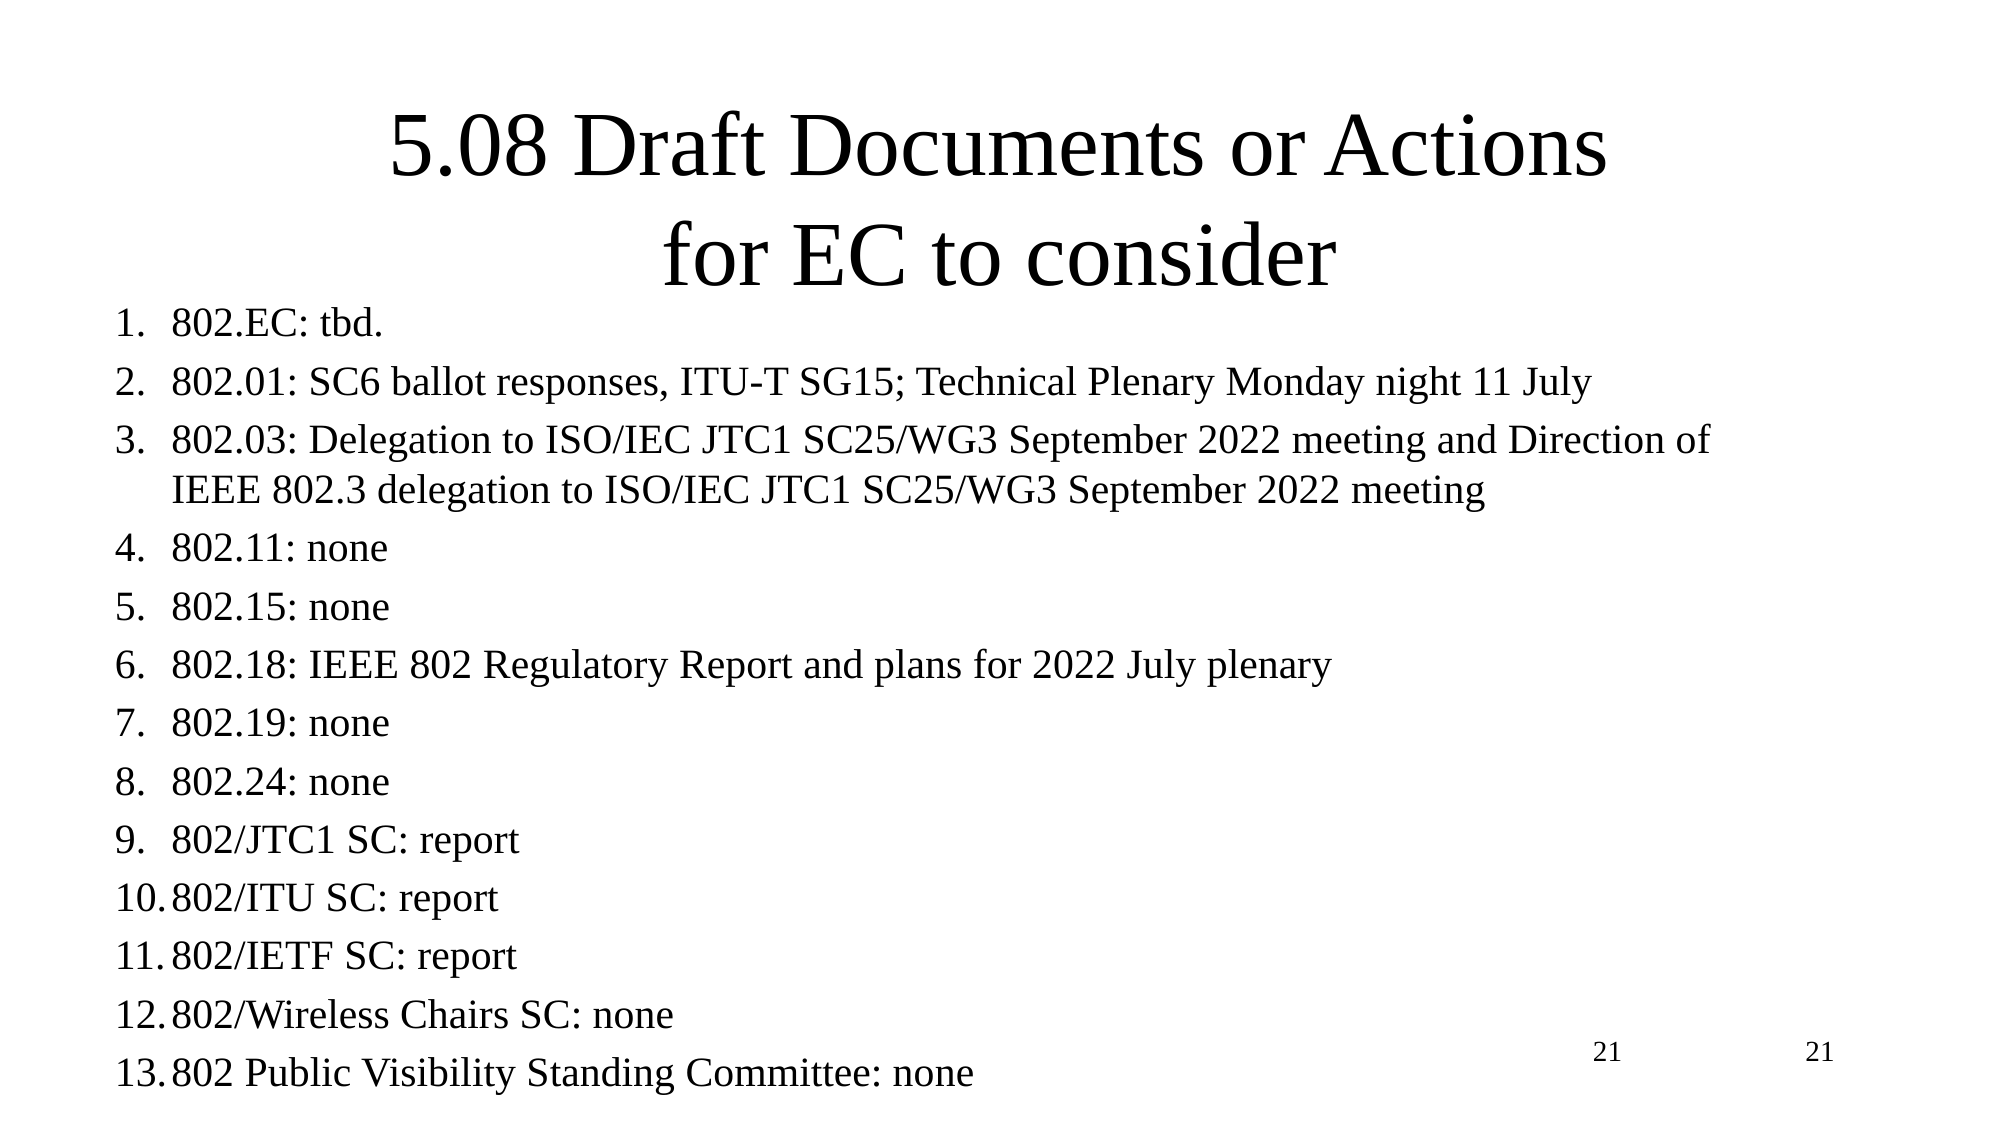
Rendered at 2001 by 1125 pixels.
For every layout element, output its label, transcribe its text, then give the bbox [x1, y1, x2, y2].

slide_number 21 [1433, 1024, 1851, 1101]
text_box 21 [1324, 1024, 1638, 1100]
text_box 802.EC: tbd. 802.01: SC6 ballot responses, ITU-T SG15; Technical Plenary Monday night 11 July 802.03: Delegation to ISO/IEC JTC1 SC25/WG3 September 2022 meeting and Direction of IEEE 802.3 delegation to ISO/IEC JTC1 SC25/WG3 September 2022 meeting 802.11: none 802.15: none 802.18: IEEE 802 Regulatory Report and plans for 2022 July plenary 802.19: none 802.24: none 802/JTC1 SC: report 802/ITU SC: report 802/IETF SC: report 802/Wireless Chairs SC: none 802 Public Visibility Standing Committee: none [99, 287, 1800, 963]
title 5.08 Draft Documents or Actions for EC to consider [362, 99, 1638, 287]
